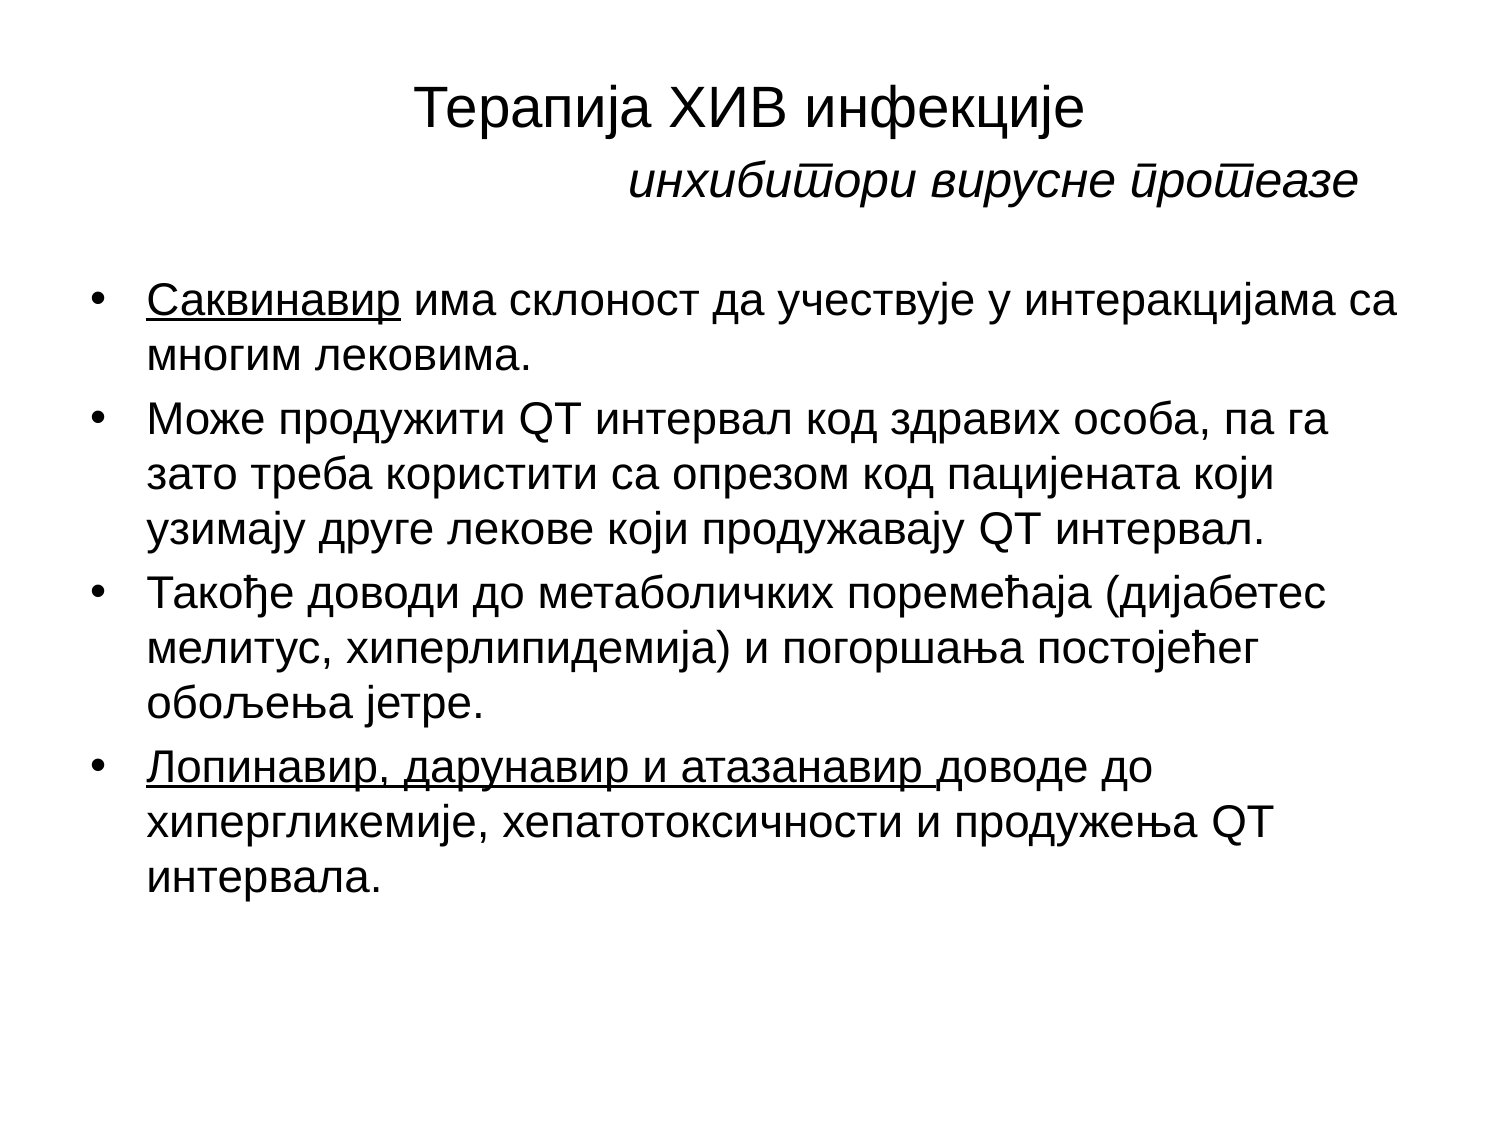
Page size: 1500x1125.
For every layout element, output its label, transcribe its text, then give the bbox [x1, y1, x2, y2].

list Саквинавир има склоност да учествује у интеракцијама са многим лековима. Може продужити QT интервал код здравих особа, па га зато треба користити са опрезом код пацијената који узимају друге лекове који продужавају QT интервал. Такође доводи до метаболичких поремећаја (дијабетес мелитус, хиперлипидемија) и погоршања постојећег обољења јетре. Лопинавир, дарунавир и атазанавир доводе до хипергликемије, хепатотоксичности и продужења QT интервала. [75, 262, 1425, 1005]
title Терапија ХИВ инфекције инхибитори вирусне протеазе [75, 45, 1425, 233]
